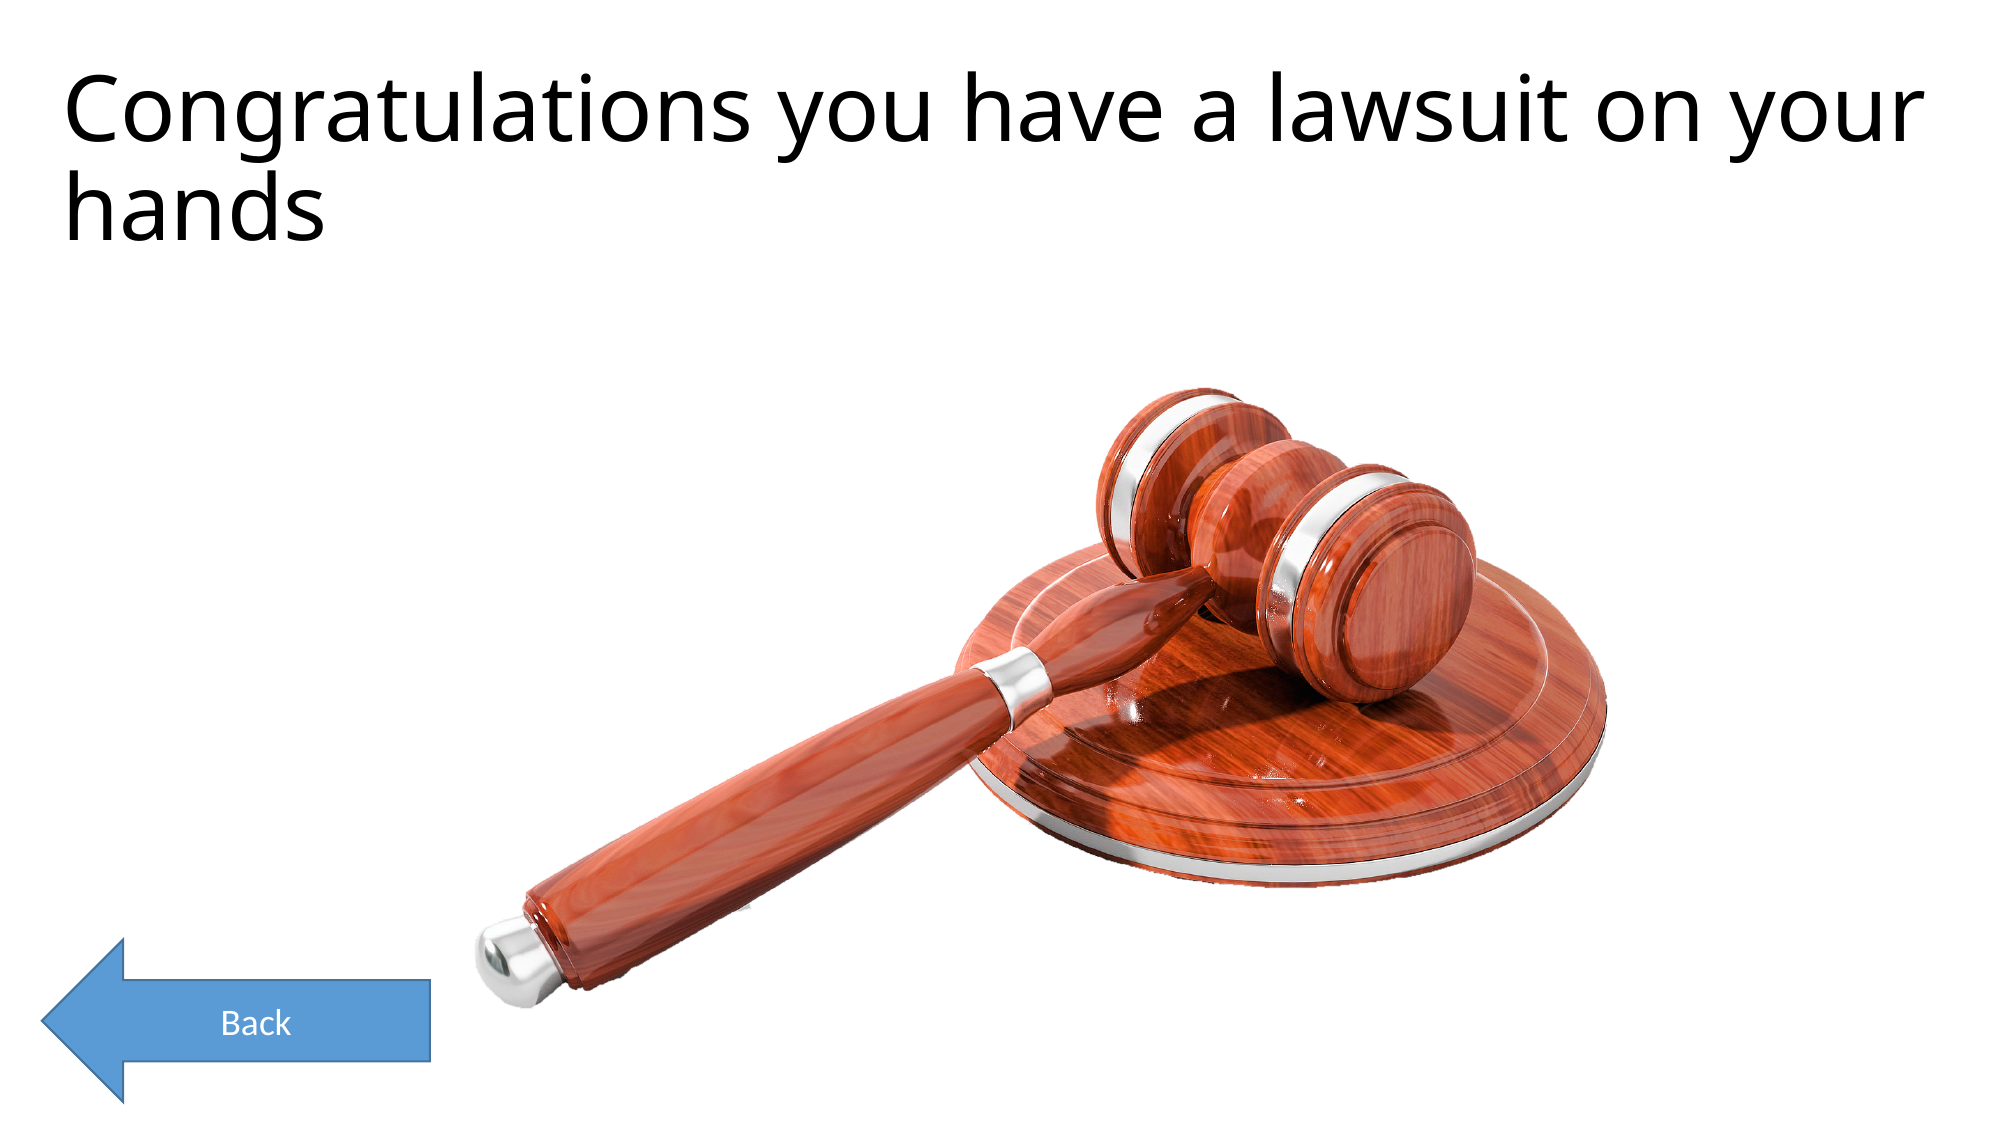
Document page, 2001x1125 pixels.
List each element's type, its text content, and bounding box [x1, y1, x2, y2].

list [386, 299, 1613, 1014]
title Congratulations you have a lawsuit on your hands [47, 52, 2000, 270]
text_box Back [40, 937, 431, 1105]
